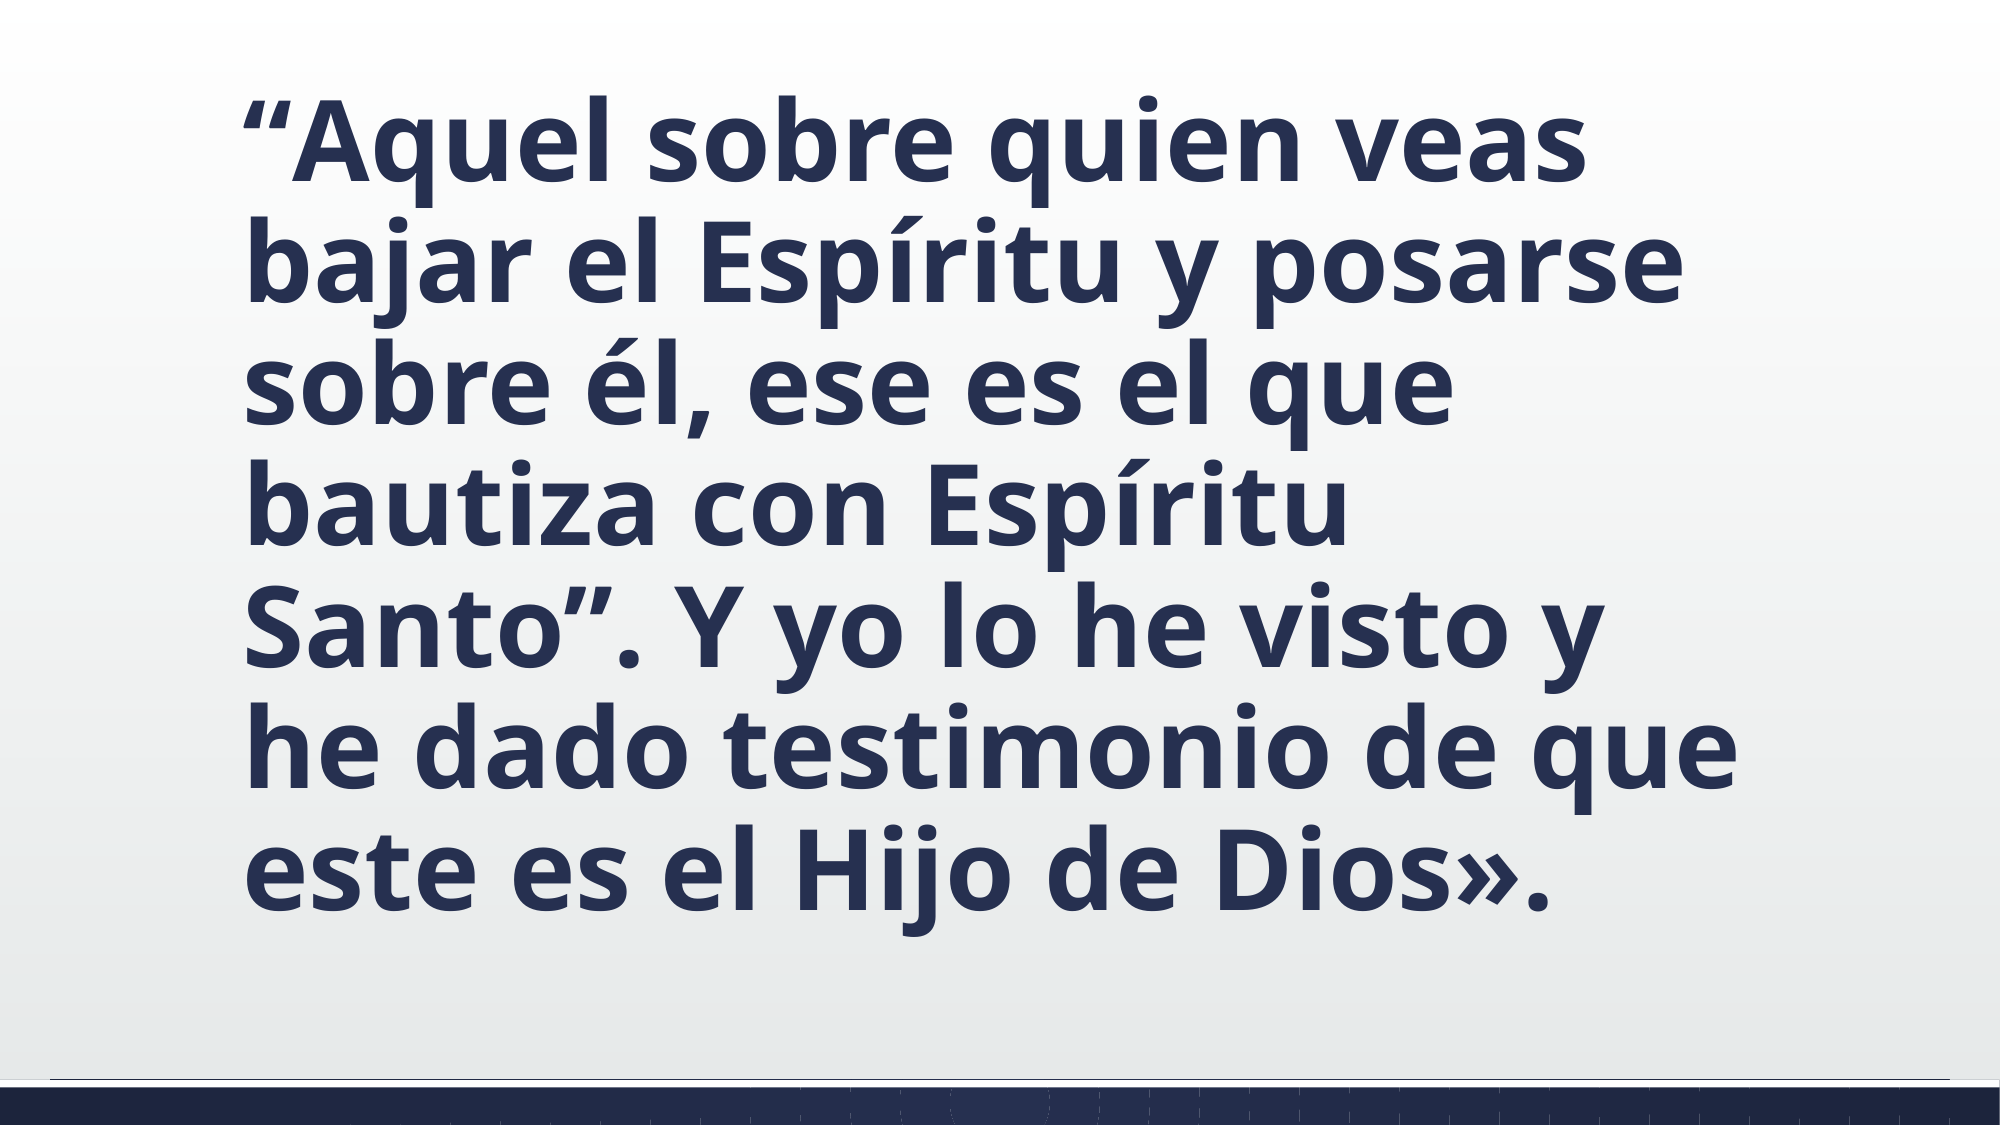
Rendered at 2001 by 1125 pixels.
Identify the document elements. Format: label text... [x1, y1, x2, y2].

list “Aquel sobre quien veas bajar el Espíritu y posarse sobre él, ese es el que bautiza con Espíritu Santo”. Y yo lo he visto y he dado testimonio de que este es el Hijo de Dios». [219, 76, 1780, 990]
